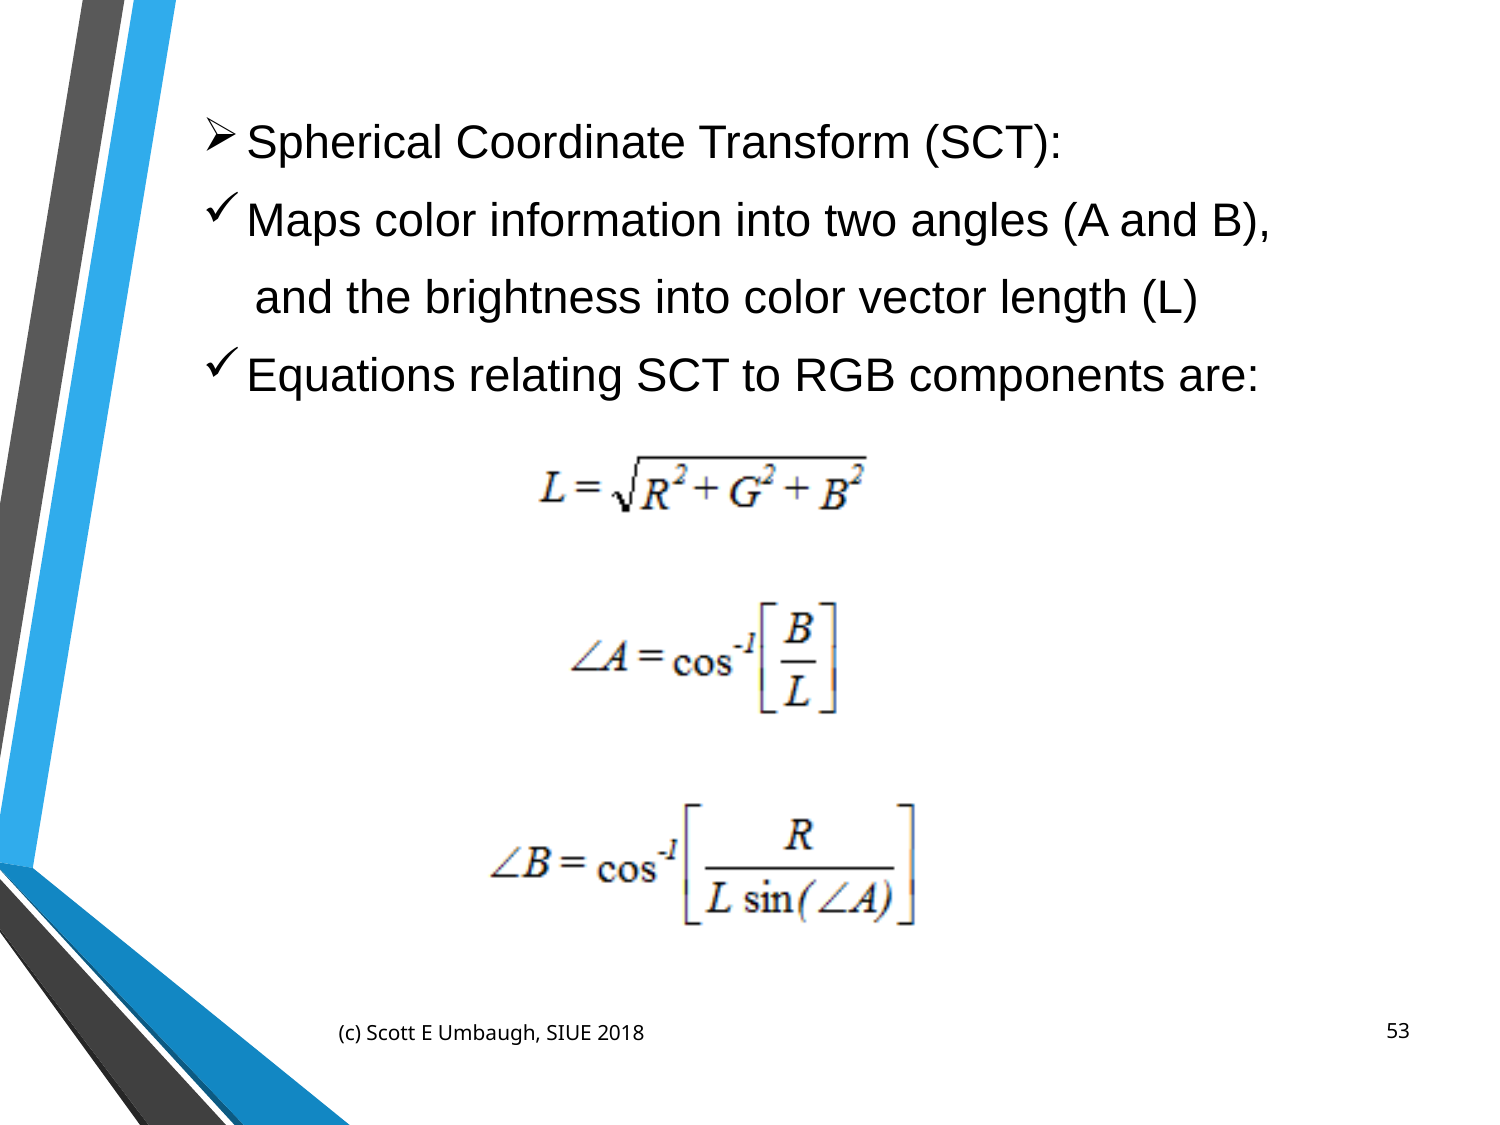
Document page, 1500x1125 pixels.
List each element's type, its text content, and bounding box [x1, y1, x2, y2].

list Spherical Coordinate Transform (SCT): Maps color information into two angles (A and B), and the brightness into color vector length (L) Equations relating SCT to RGB components are: [187, 24, 1425, 488]
slide_number 53 [1354, 1001, 1425, 1062]
footer (c) Scott E Umbaugh, SIUE 2018 [323, 1001, 1196, 1062]
picture [474, 437, 963, 971]
